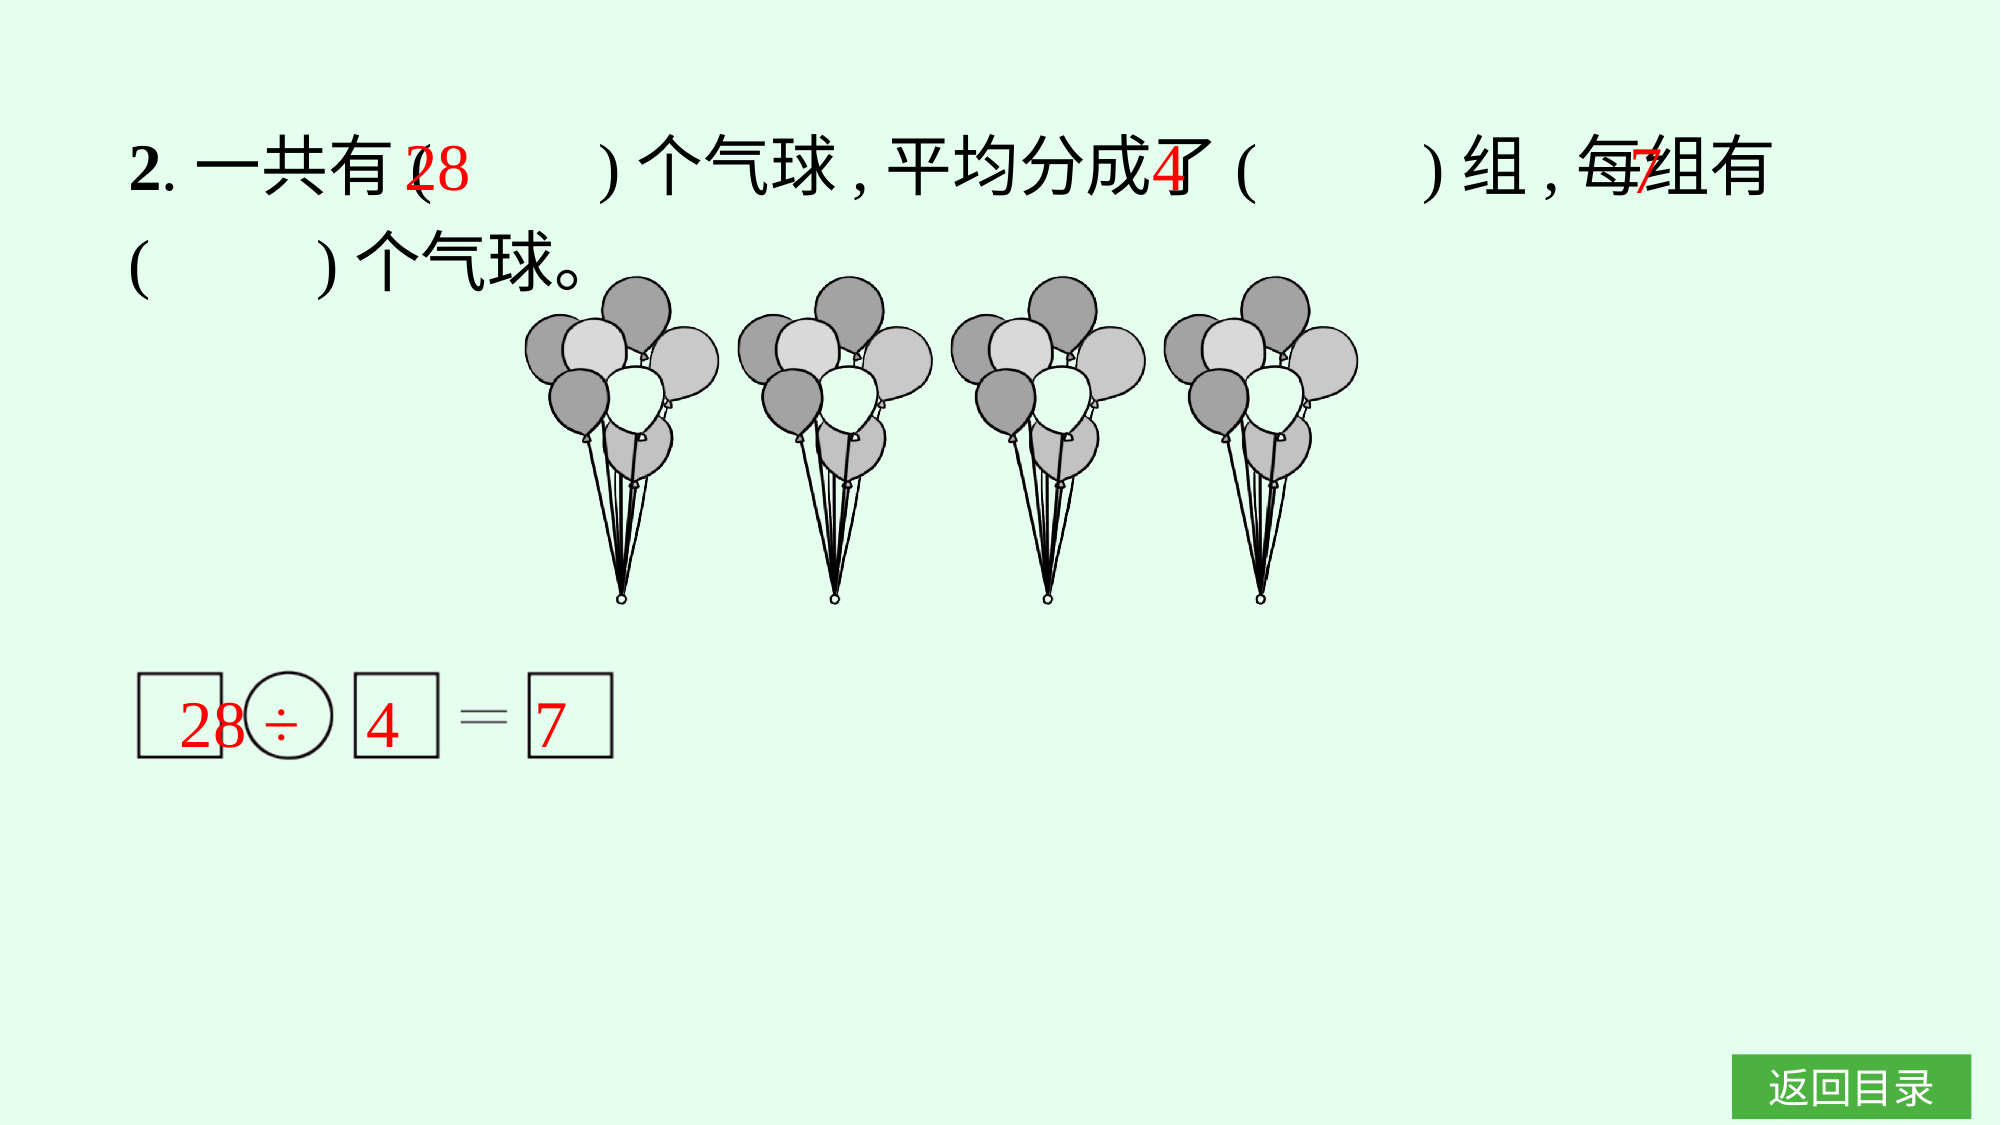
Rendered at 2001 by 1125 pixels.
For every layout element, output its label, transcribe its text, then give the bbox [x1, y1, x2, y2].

picture [113, 648, 666, 773]
text_box 7 [1615, 103, 1679, 215]
text_box 2.一共有( )个气球,平均分成了( )组,每组有( )个气球。 [113, 100, 1887, 308]
text_box 4 [1138, 100, 1202, 212]
picture [521, 266, 1367, 608]
text_box 28 [389, 100, 487, 212]
